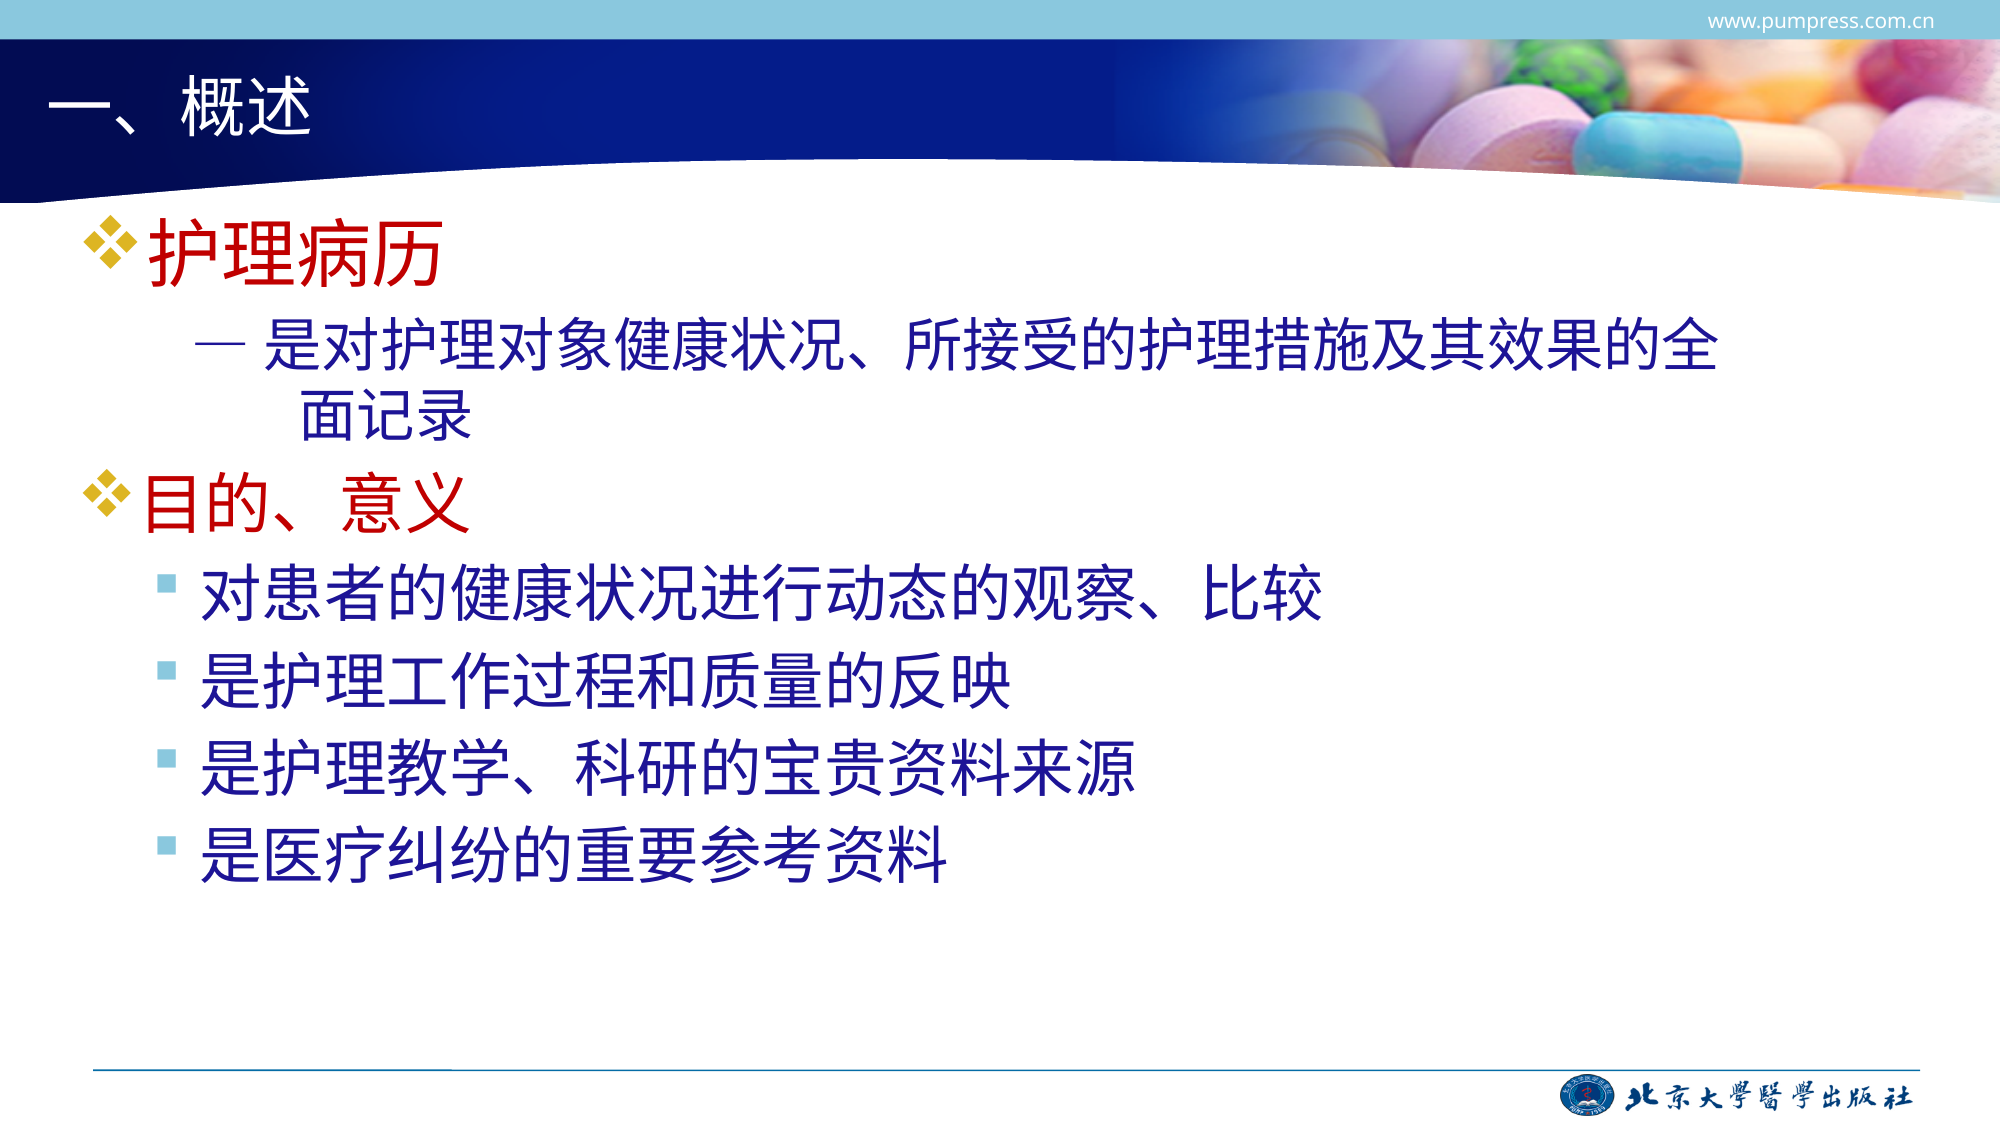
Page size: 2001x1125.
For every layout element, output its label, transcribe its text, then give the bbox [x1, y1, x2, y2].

slide_number www.pumpress.com.cn [1366, 0, 1951, 38]
title 一、概述 [30, 58, 1799, 152]
picture [1560, 1074, 1915, 1118]
list 护理病历 —是对护理对象健康状况、所接受的护理措施及其效果的全面记录 目的、意义 对患者的健康状况进行动态的观察、比较 是护理工作过程和质量的反映 是护理教学、科研的宝贵资料来源 是医疗纠纷的重要参考资料 [62, 198, 1767, 1000]
picture [0, 40, 2000, 203]
